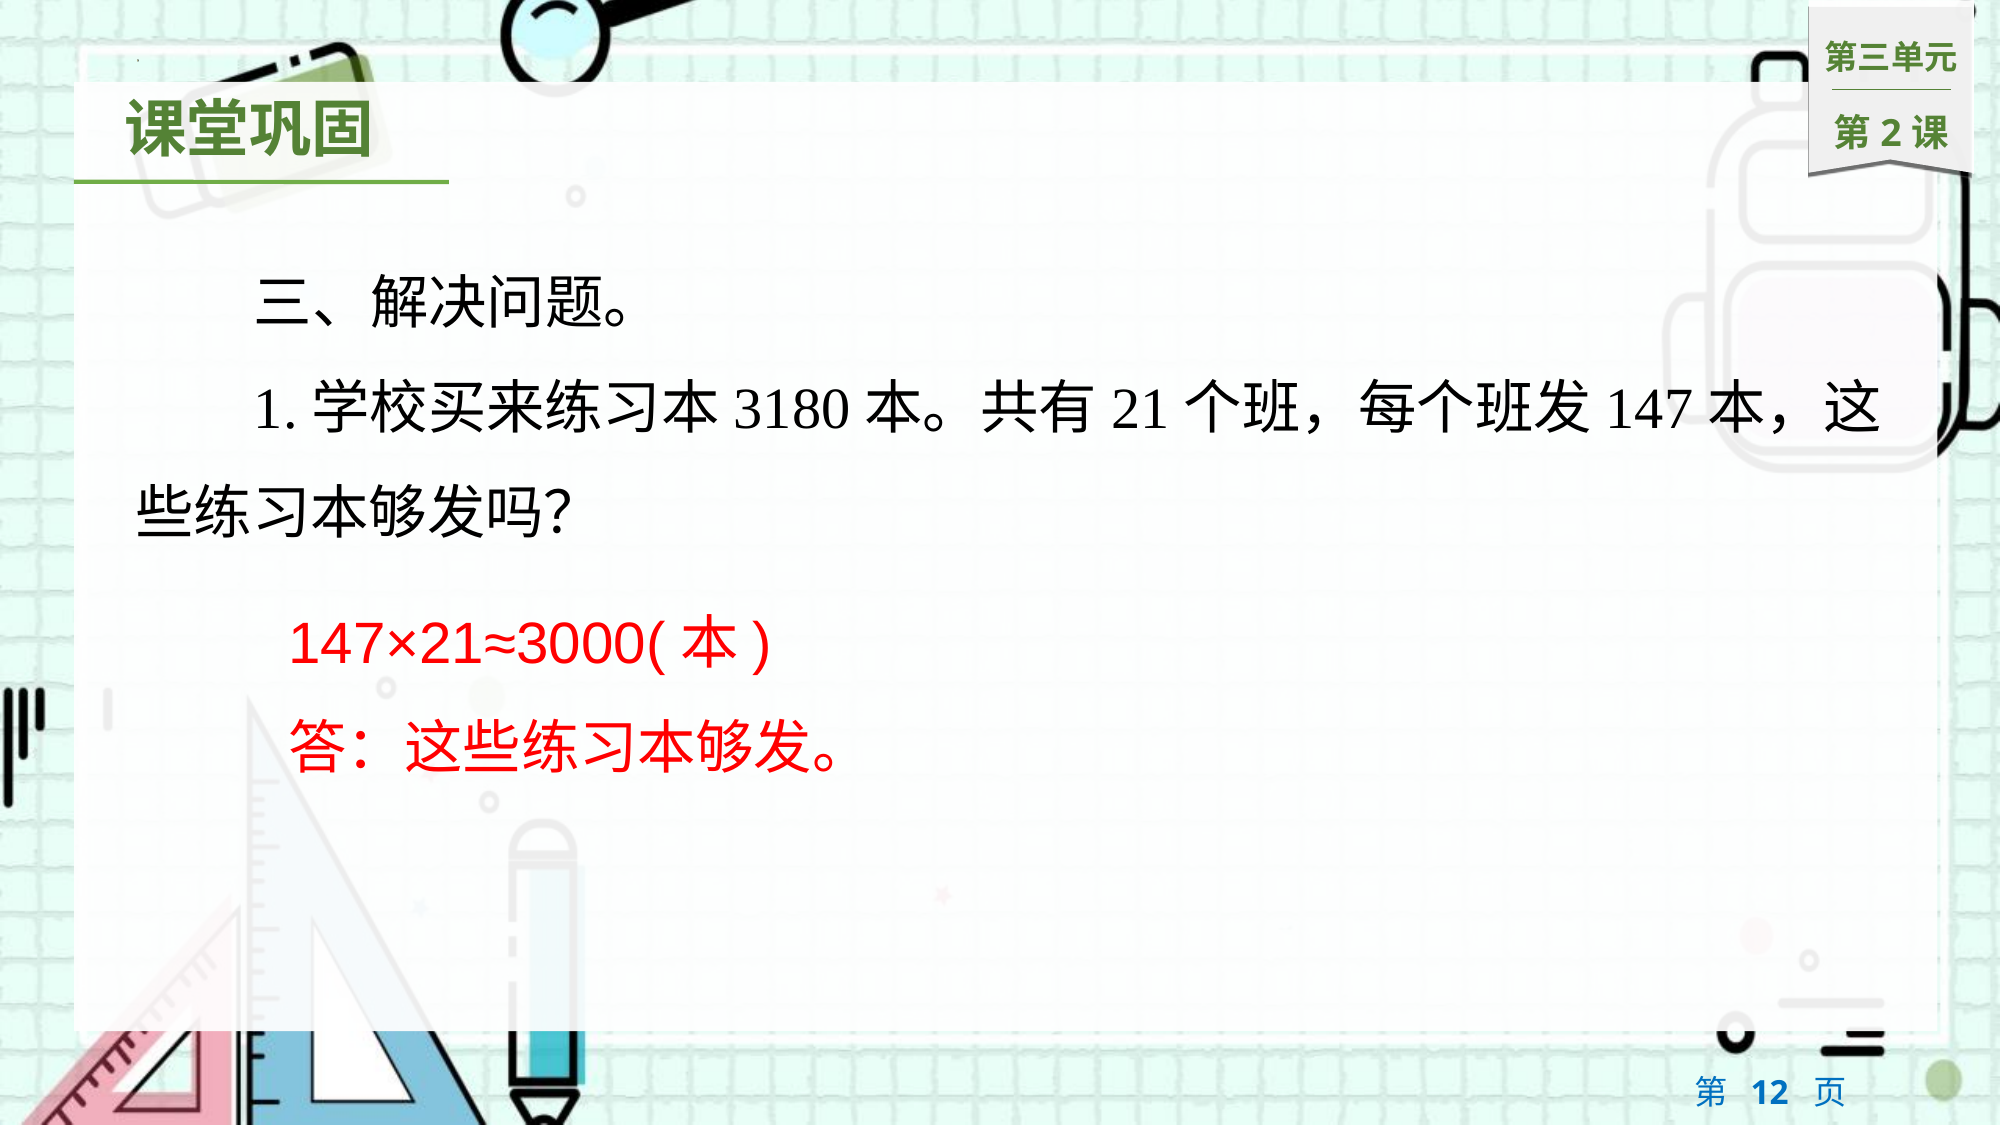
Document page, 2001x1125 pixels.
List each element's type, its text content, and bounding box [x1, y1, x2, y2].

list 147×21≈3000(本) 答：这些练习本够发。 [273, 562, 1598, 668]
list 三、解决问题。 1.学校买来练习本3180本。共有21个班，每个班发147本，这些练习本够发吗？ [121, 222, 1903, 985]
picture [1938, 168, 1971, 176]
picture [0, 0, 2000, 1125]
